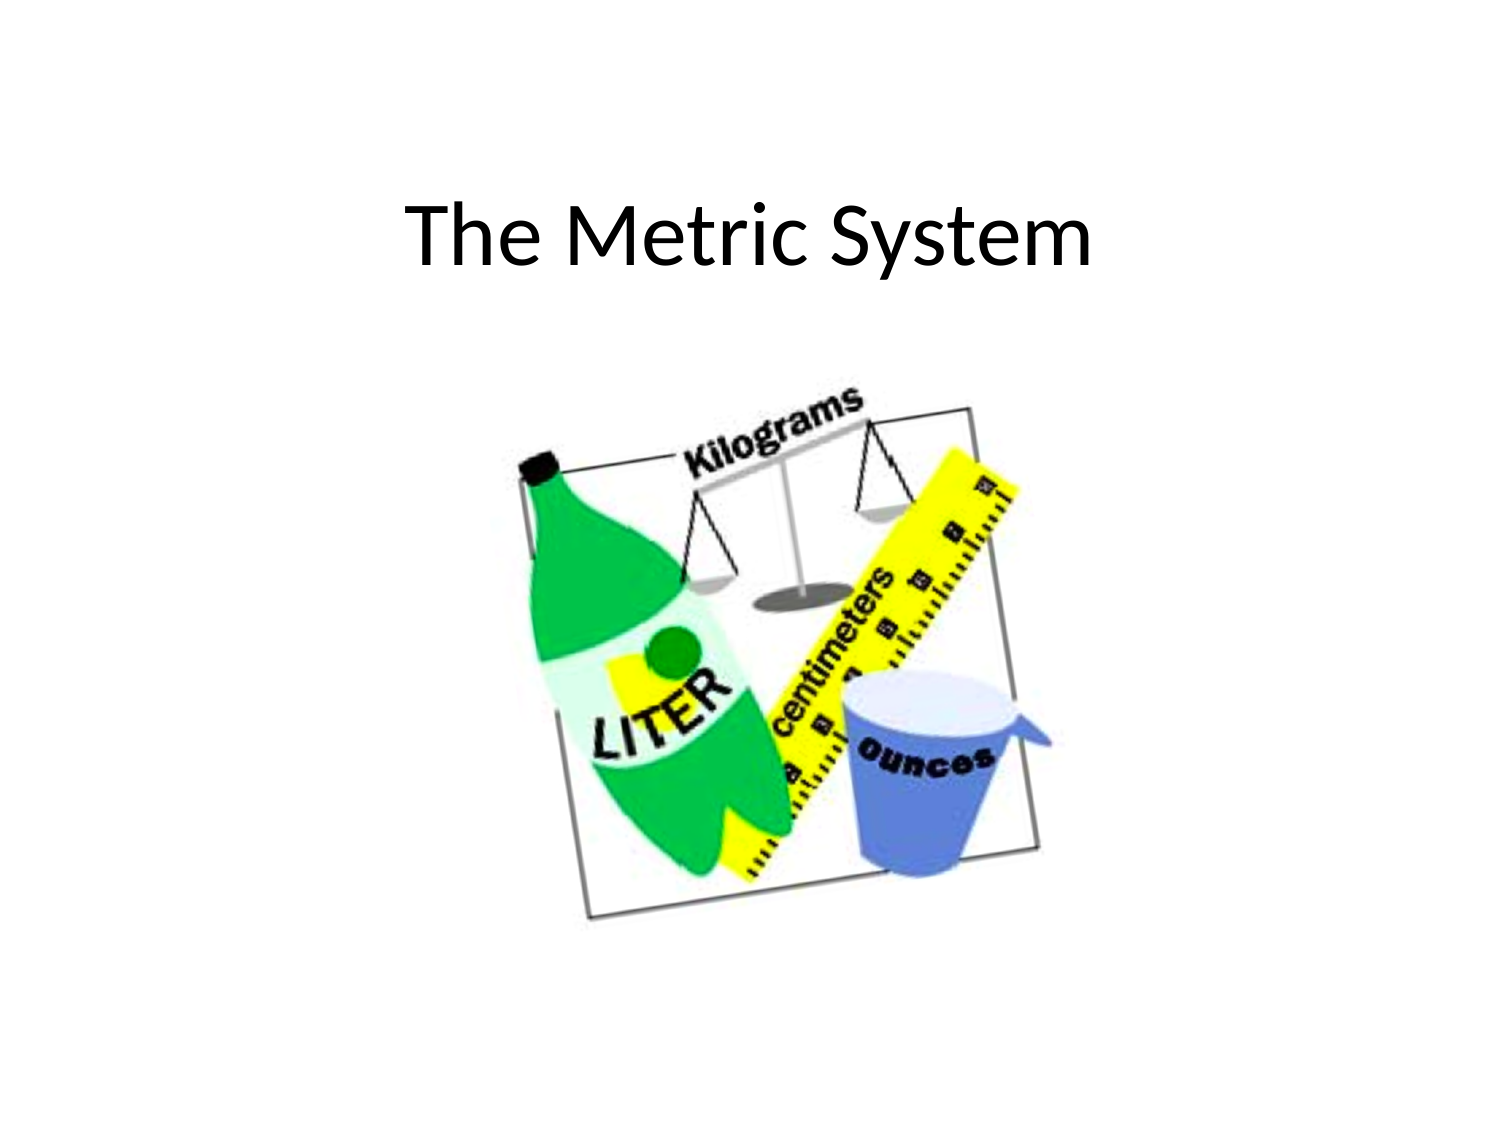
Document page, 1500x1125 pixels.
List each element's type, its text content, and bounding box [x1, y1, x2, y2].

picture [477, 351, 1090, 960]
title The Metric System [112, 108, 1388, 350]
